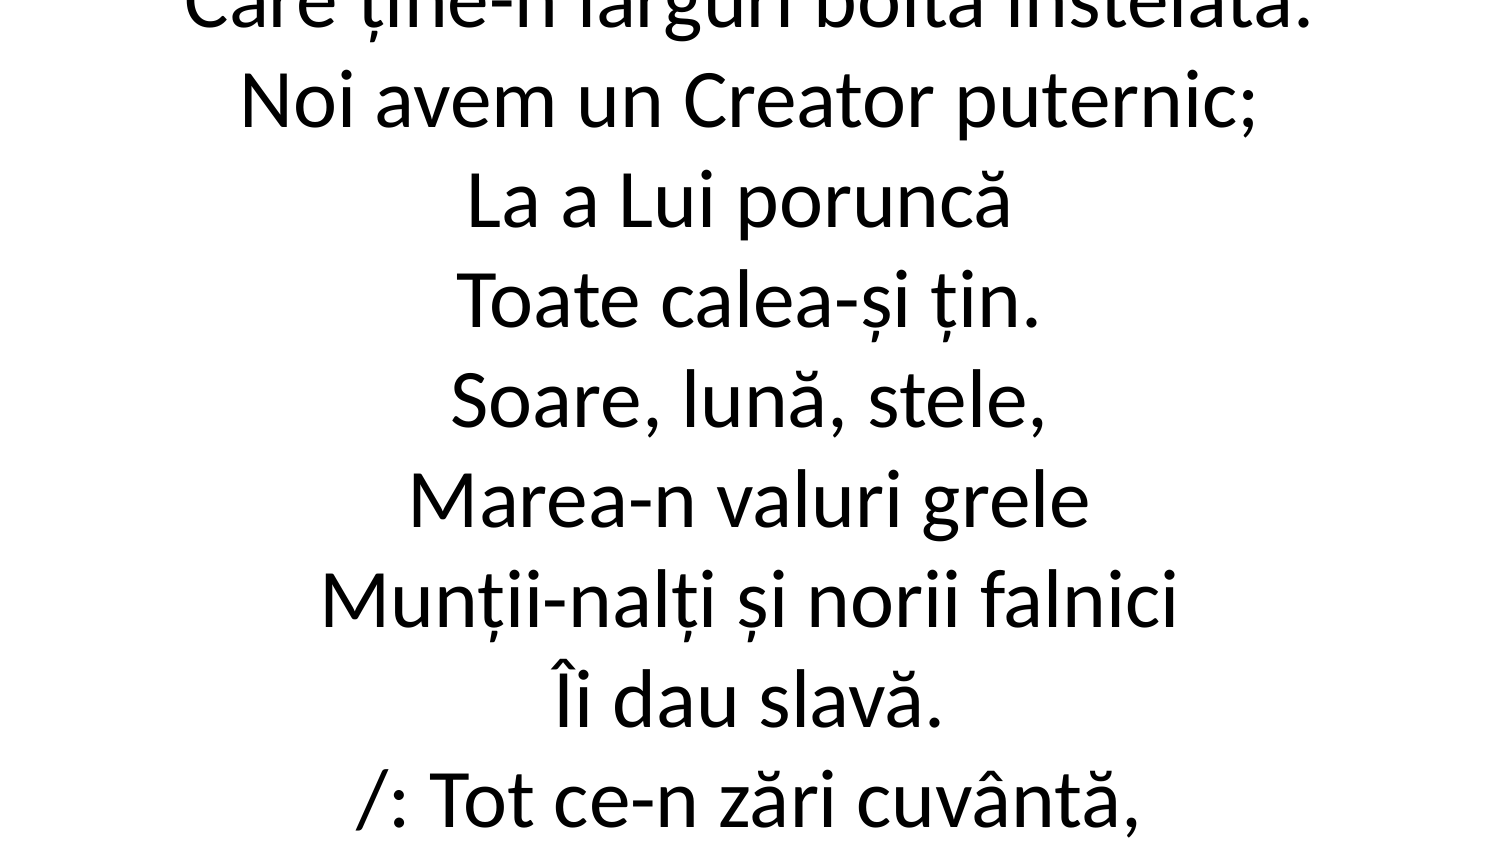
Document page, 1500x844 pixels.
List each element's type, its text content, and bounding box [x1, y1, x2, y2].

text_box 1. Noi avem acolo-n cer un Tată Care ține-n larguri bolta înstelată. Noi avem un Creator puternic; La a Lui poruncă Toate calea-și țin. Soare, lună, stele, Marea-n valuri grele Munții-nalți și norii falnici Îi dau slavă. /: Tot ce-n zări cuvântă, Zi și noapte cântă: “Aleluia Celui Sfânt! Amin.” :/ [169, 0, 1331, 844]
